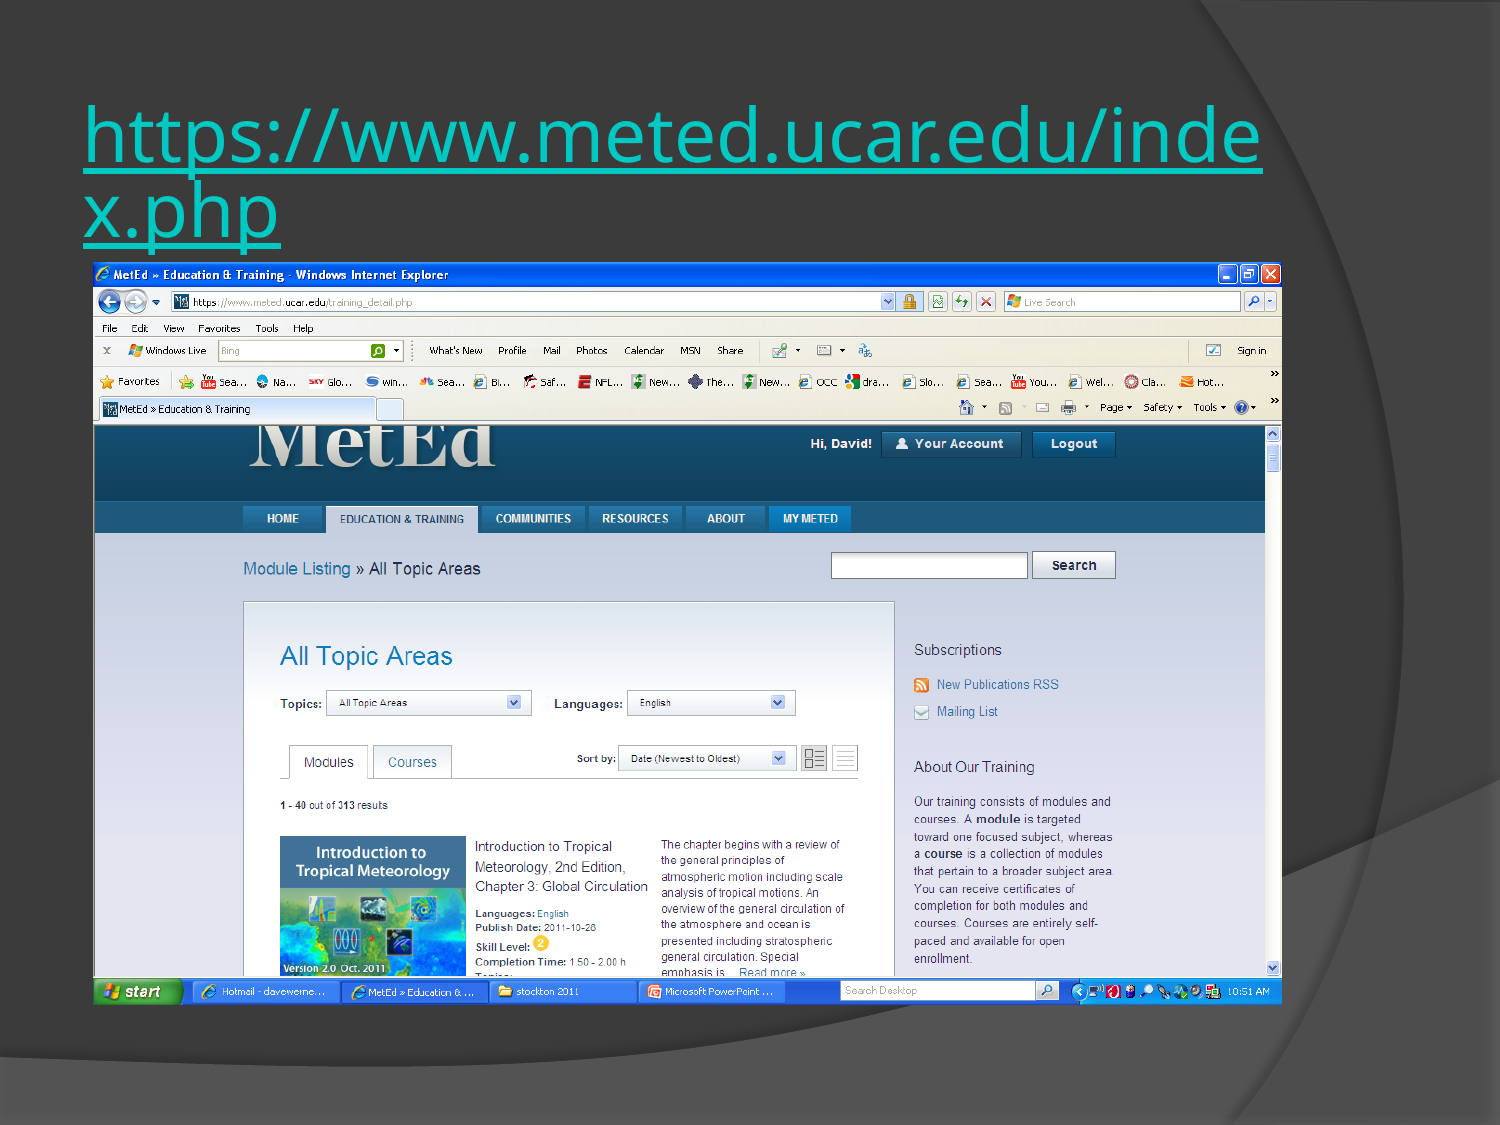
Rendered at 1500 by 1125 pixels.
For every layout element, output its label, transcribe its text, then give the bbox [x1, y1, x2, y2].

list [93, 262, 1282, 1006]
title https://www.meted.ucar.edu/index.php [75, 45, 1300, 233]
